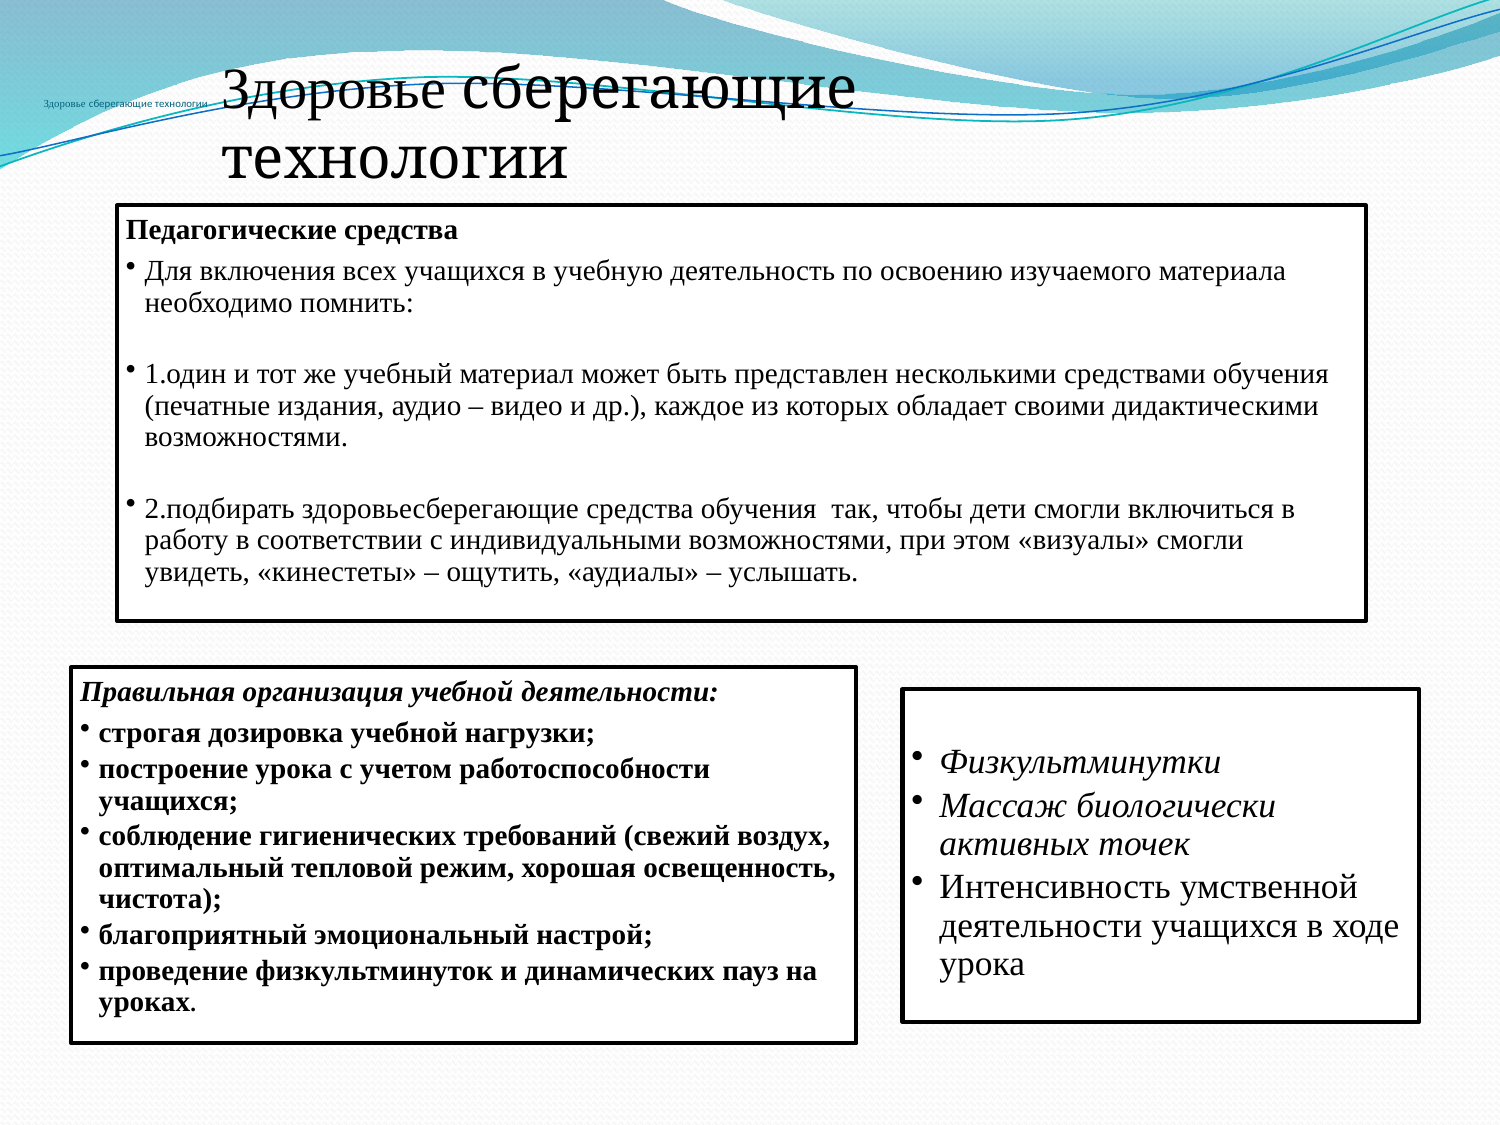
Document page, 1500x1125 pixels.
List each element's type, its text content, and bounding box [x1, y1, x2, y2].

text_box Здоровье сберегающие технологии [206, 42, 1235, 175]
title Здоровье сберегающие технологии [41, 48, 206, 153]
title Здоровье сберегающие технологии [1235, 48, 1442, 153]
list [70, 175, 1421, 1074]
